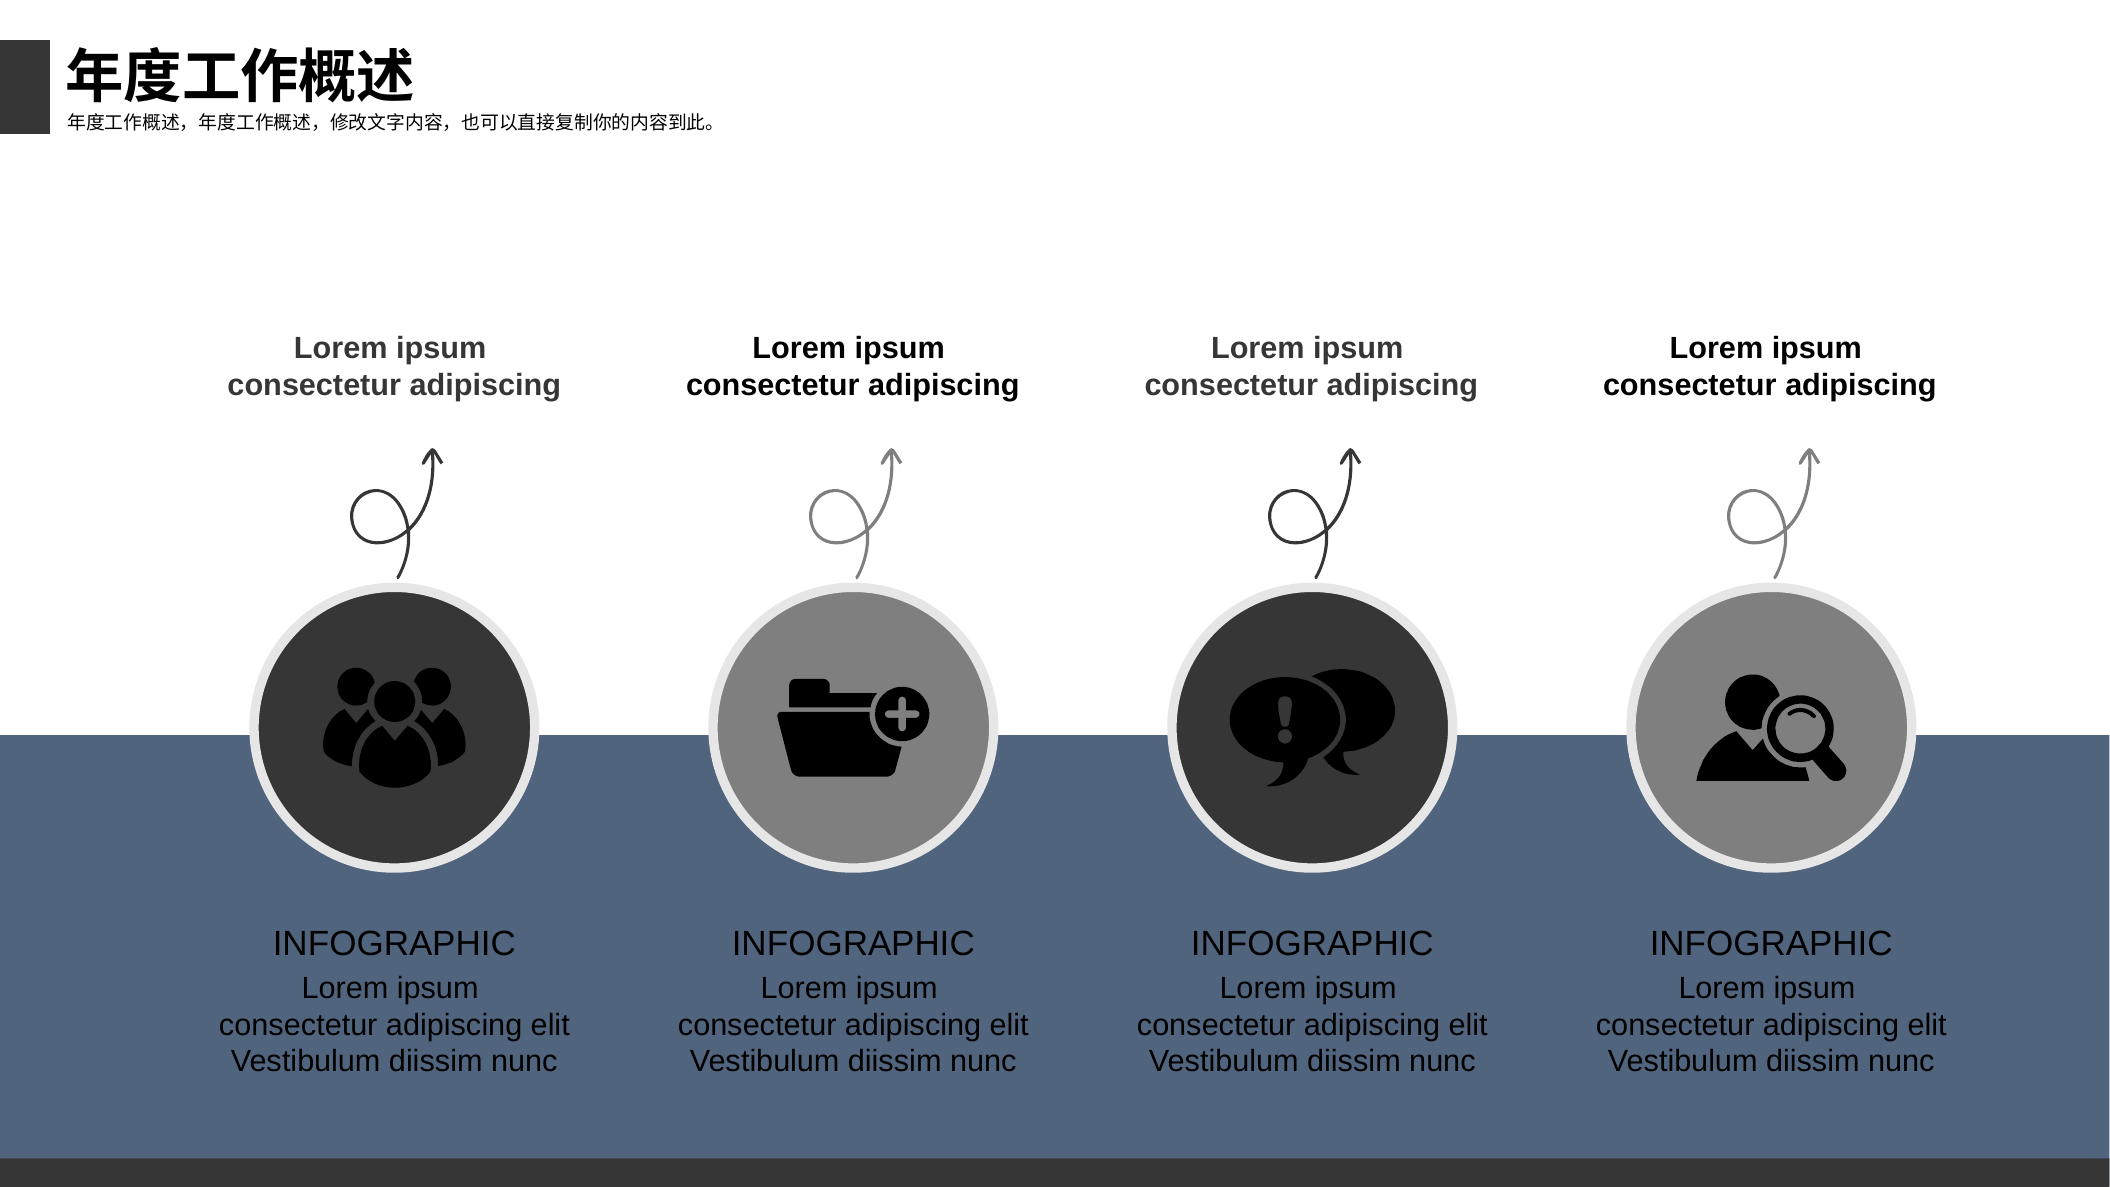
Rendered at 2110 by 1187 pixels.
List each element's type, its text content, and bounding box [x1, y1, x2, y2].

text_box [1171, 587, 1453, 869]
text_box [253, 587, 535, 869]
text_box 年度工作概述，年度工作概述，修改文字内容，也可以直接复制你的内容到此。 [67, 110, 738, 134]
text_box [1094, 320, 1529, 580]
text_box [1096, 913, 1528, 1088]
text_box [178, 913, 610, 1088]
text_box [0, 1157, 2110, 1187]
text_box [1630, 587, 1912, 869]
text_box 年度工作概述 [65, 39, 547, 110]
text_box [1553, 320, 1987, 580]
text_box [636, 320, 1070, 580]
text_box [1555, 913, 1987, 1088]
text_box [0, 39, 51, 135]
text_box [0, 735, 2110, 1157]
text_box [637, 913, 1069, 1088]
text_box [712, 587, 994, 869]
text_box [177, 320, 612, 580]
